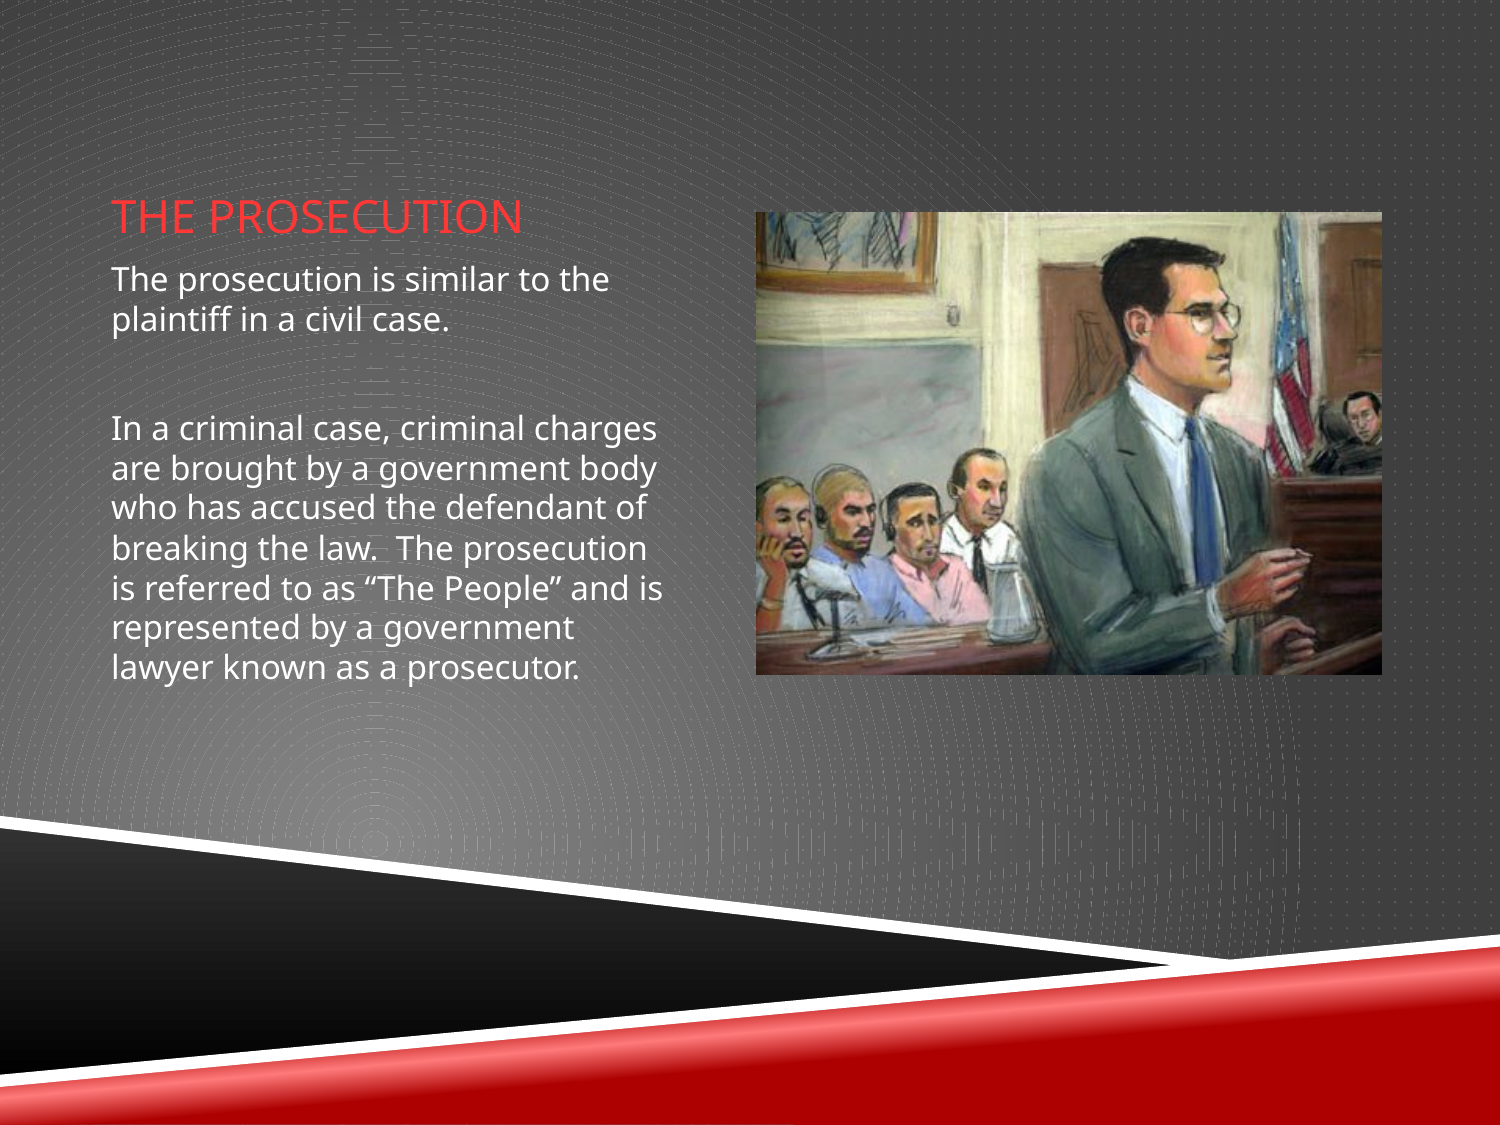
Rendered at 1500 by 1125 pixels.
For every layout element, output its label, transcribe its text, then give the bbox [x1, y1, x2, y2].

list The prosecution is similar to the plaintiff in a civil case. In a criminal case, criminal charges are brought by a government body who has accused the defendant of breaking the law. The prosecution is referred to as “The People” and is represented by a government lawyer known as a prosecutor. [110, 250, 666, 791]
title THE PROSECUTION [111, 99, 666, 250]
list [755, 212, 1382, 676]
